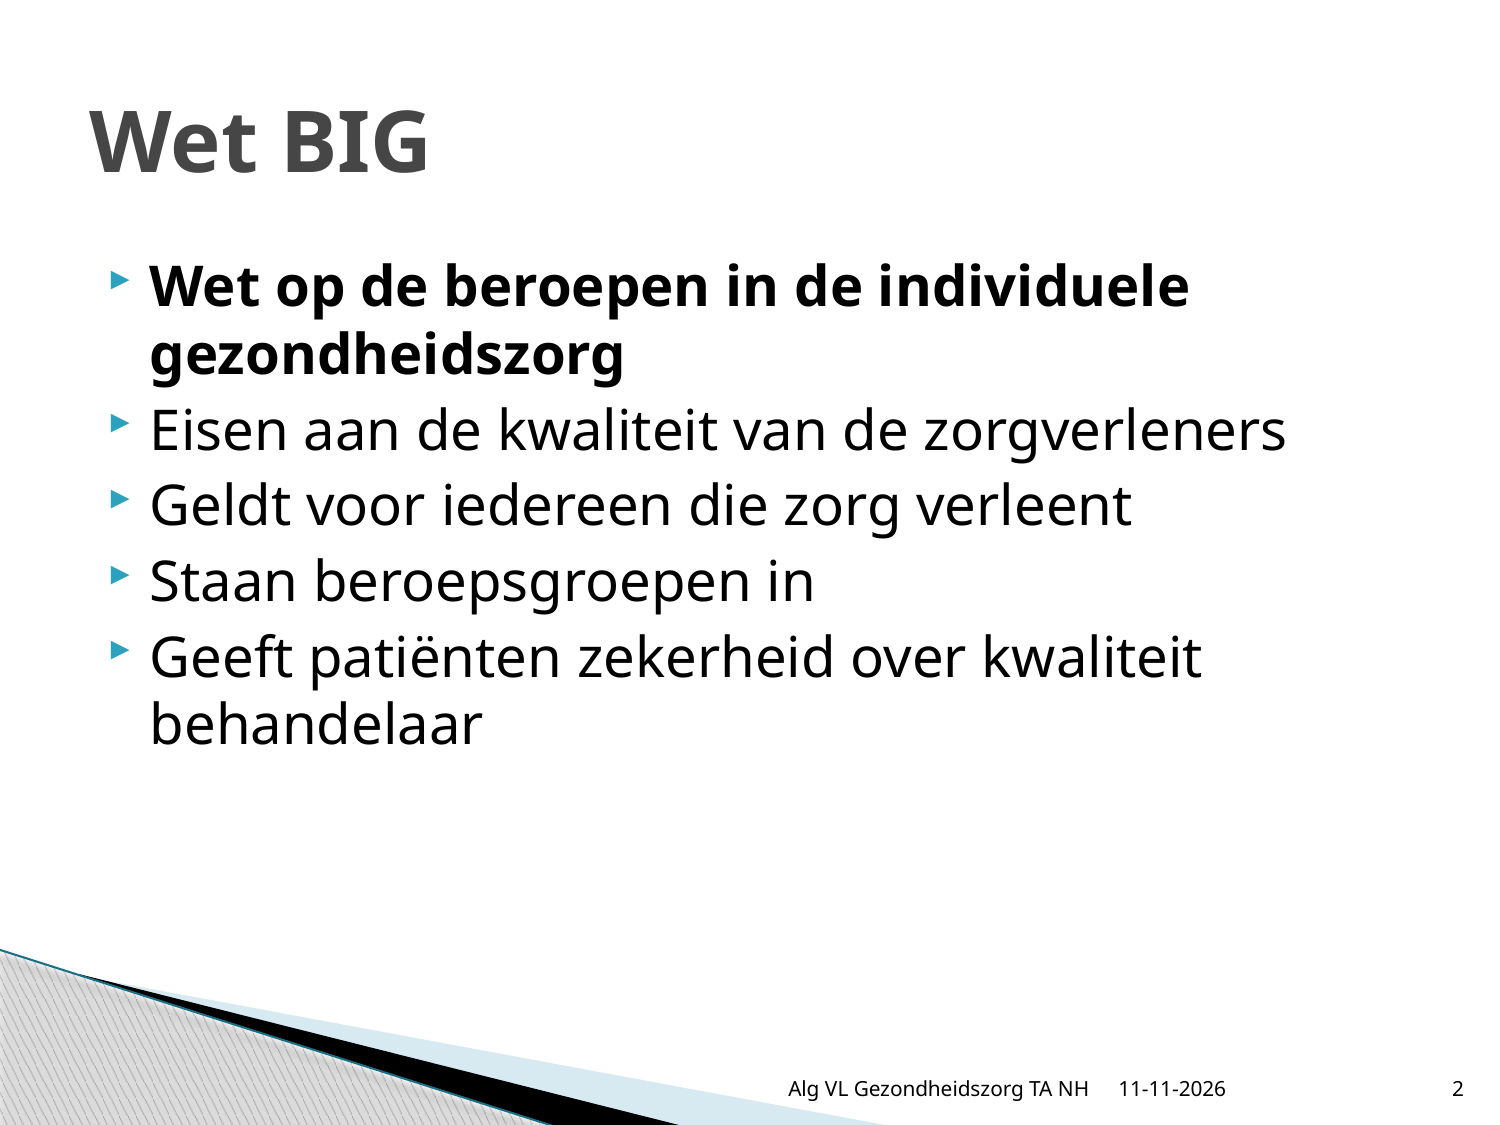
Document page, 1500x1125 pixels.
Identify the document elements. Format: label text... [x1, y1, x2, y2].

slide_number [1105, 1051, 1418, 1112]
footer Alg VL Gezondheidszorg TA NH [718, 1051, 1105, 1112]
slide_number 2 [1418, 1051, 1479, 1112]
title Wet BIG [75, 45, 1425, 233]
list Wet op de beroepen in de individuele gezondheidszorg Eisen aan de kwaliteit van de zorgverleners Geldt voor iedereen die zorg verleent Staan beroepsgroepen in Geeft patiënten zekerheid over kwaliteit behandelaar [75, 243, 1425, 986]
